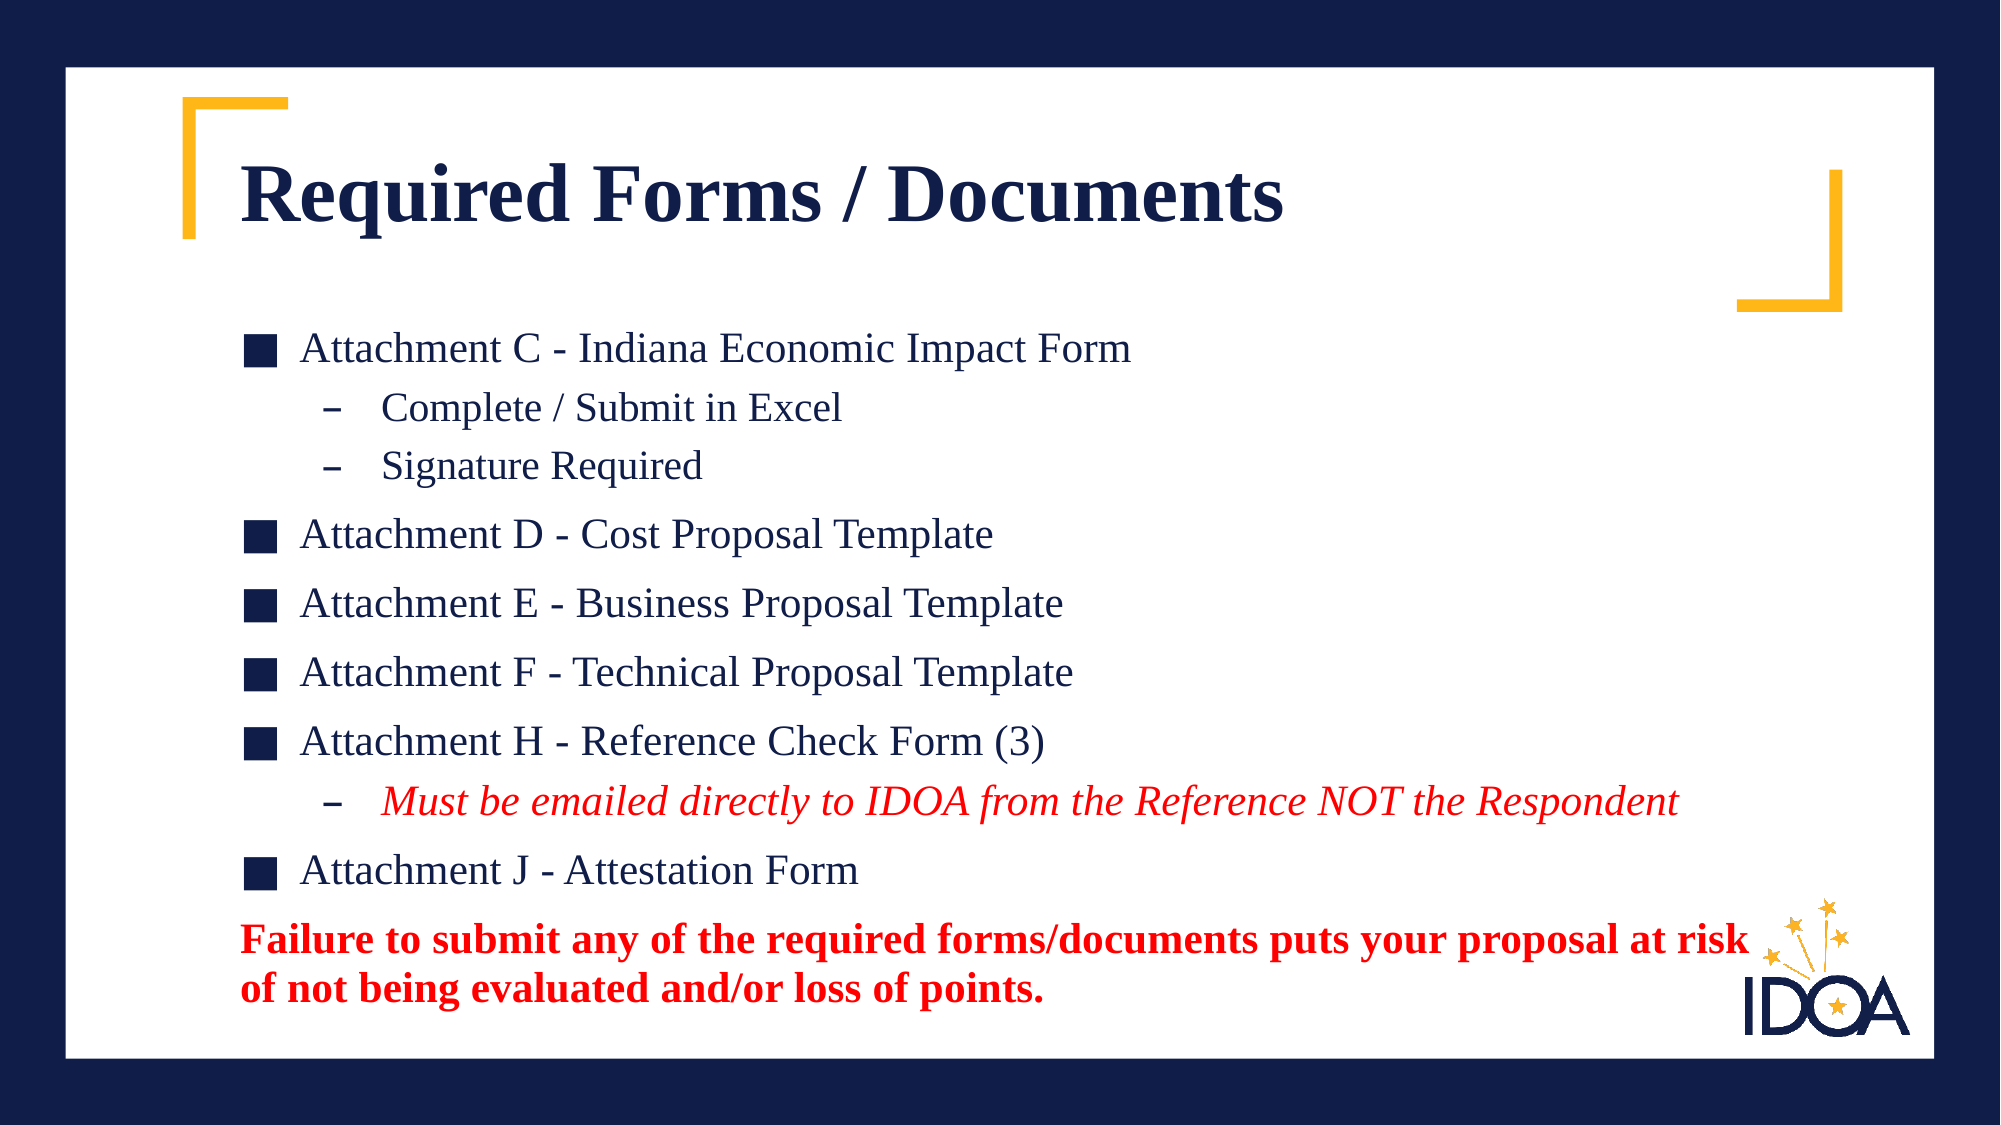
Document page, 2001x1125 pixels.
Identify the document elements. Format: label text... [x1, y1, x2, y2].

list Attachment C - Indiana Economic Impact Form Complete / Submit in Excel Signature Required Attachment D - Cost Proposal Template Attachment E - Business Proposal Template Attachment F - Technical Proposal Template Attachment H - Reference Check Form (3) Must be emailed directly to IDOA from the Reference NOT the Respondent Attachment J - Attestation Form Failure to submit any of the required forms/documents puts your proposal at risk of not being evaluated and/or loss of points. [225, 315, 1800, 1024]
picture [1702, 857, 1959, 1114]
title Required Forms / Documents [225, 142, 1800, 279]
